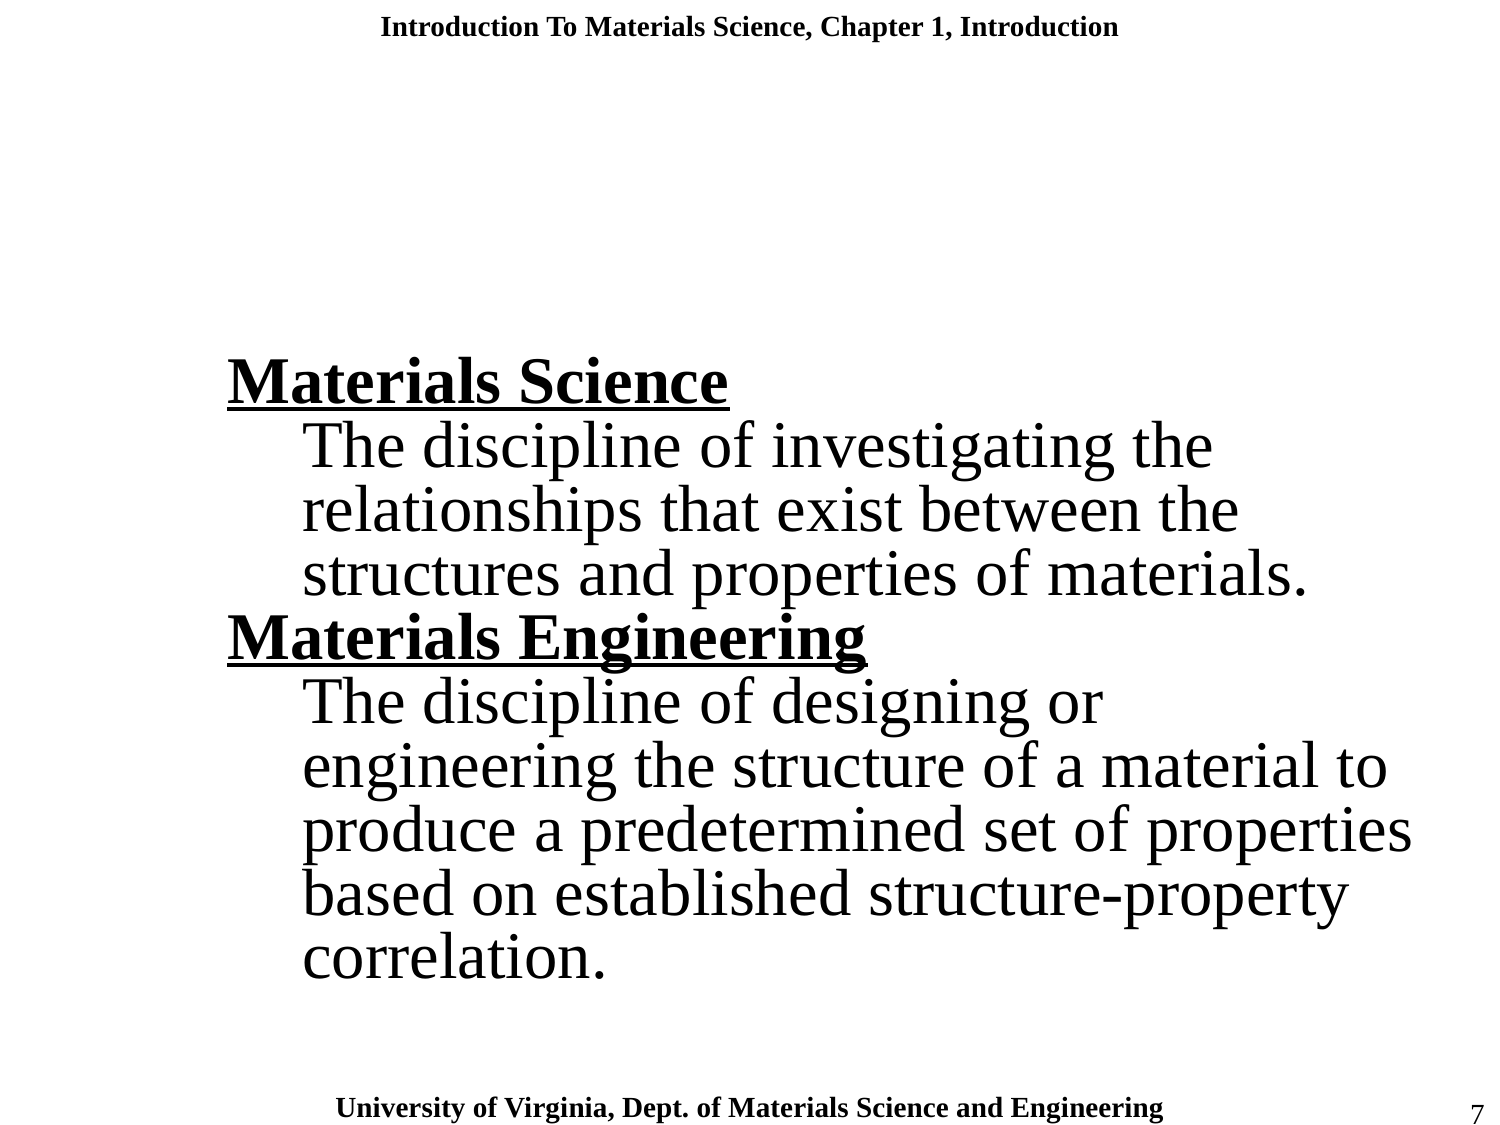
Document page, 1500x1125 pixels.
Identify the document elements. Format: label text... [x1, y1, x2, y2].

slide_number 7 [1420, 1087, 1500, 1125]
text_box Materials Science The discipline of investigating the relationships that exist between the structures and properties of materials. Materials Engineering The discipline of designing or engineering the structure of a material to produce a predetermined set of properties based on established structure-property correlation. [212, 344, 1438, 1000]
